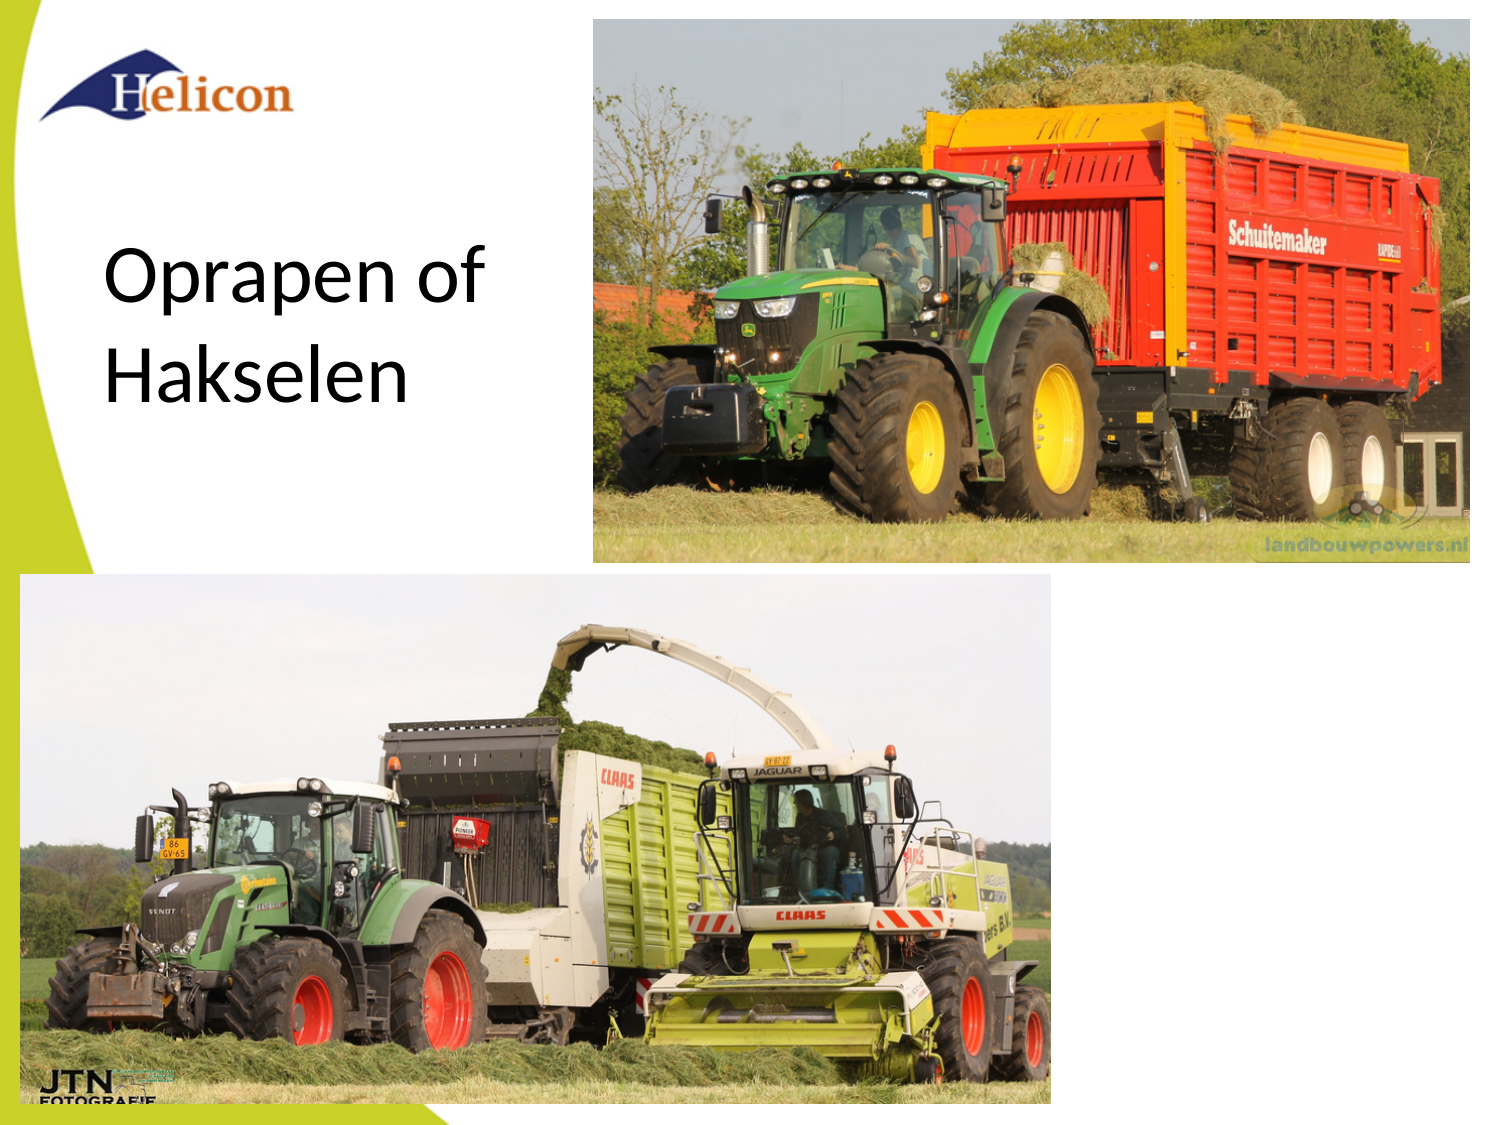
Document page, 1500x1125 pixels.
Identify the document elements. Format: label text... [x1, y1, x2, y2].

text_box Oprapen of Hakselen [88, 211, 588, 427]
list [593, 18, 1471, 563]
picture [0, 0, 1500, 1125]
